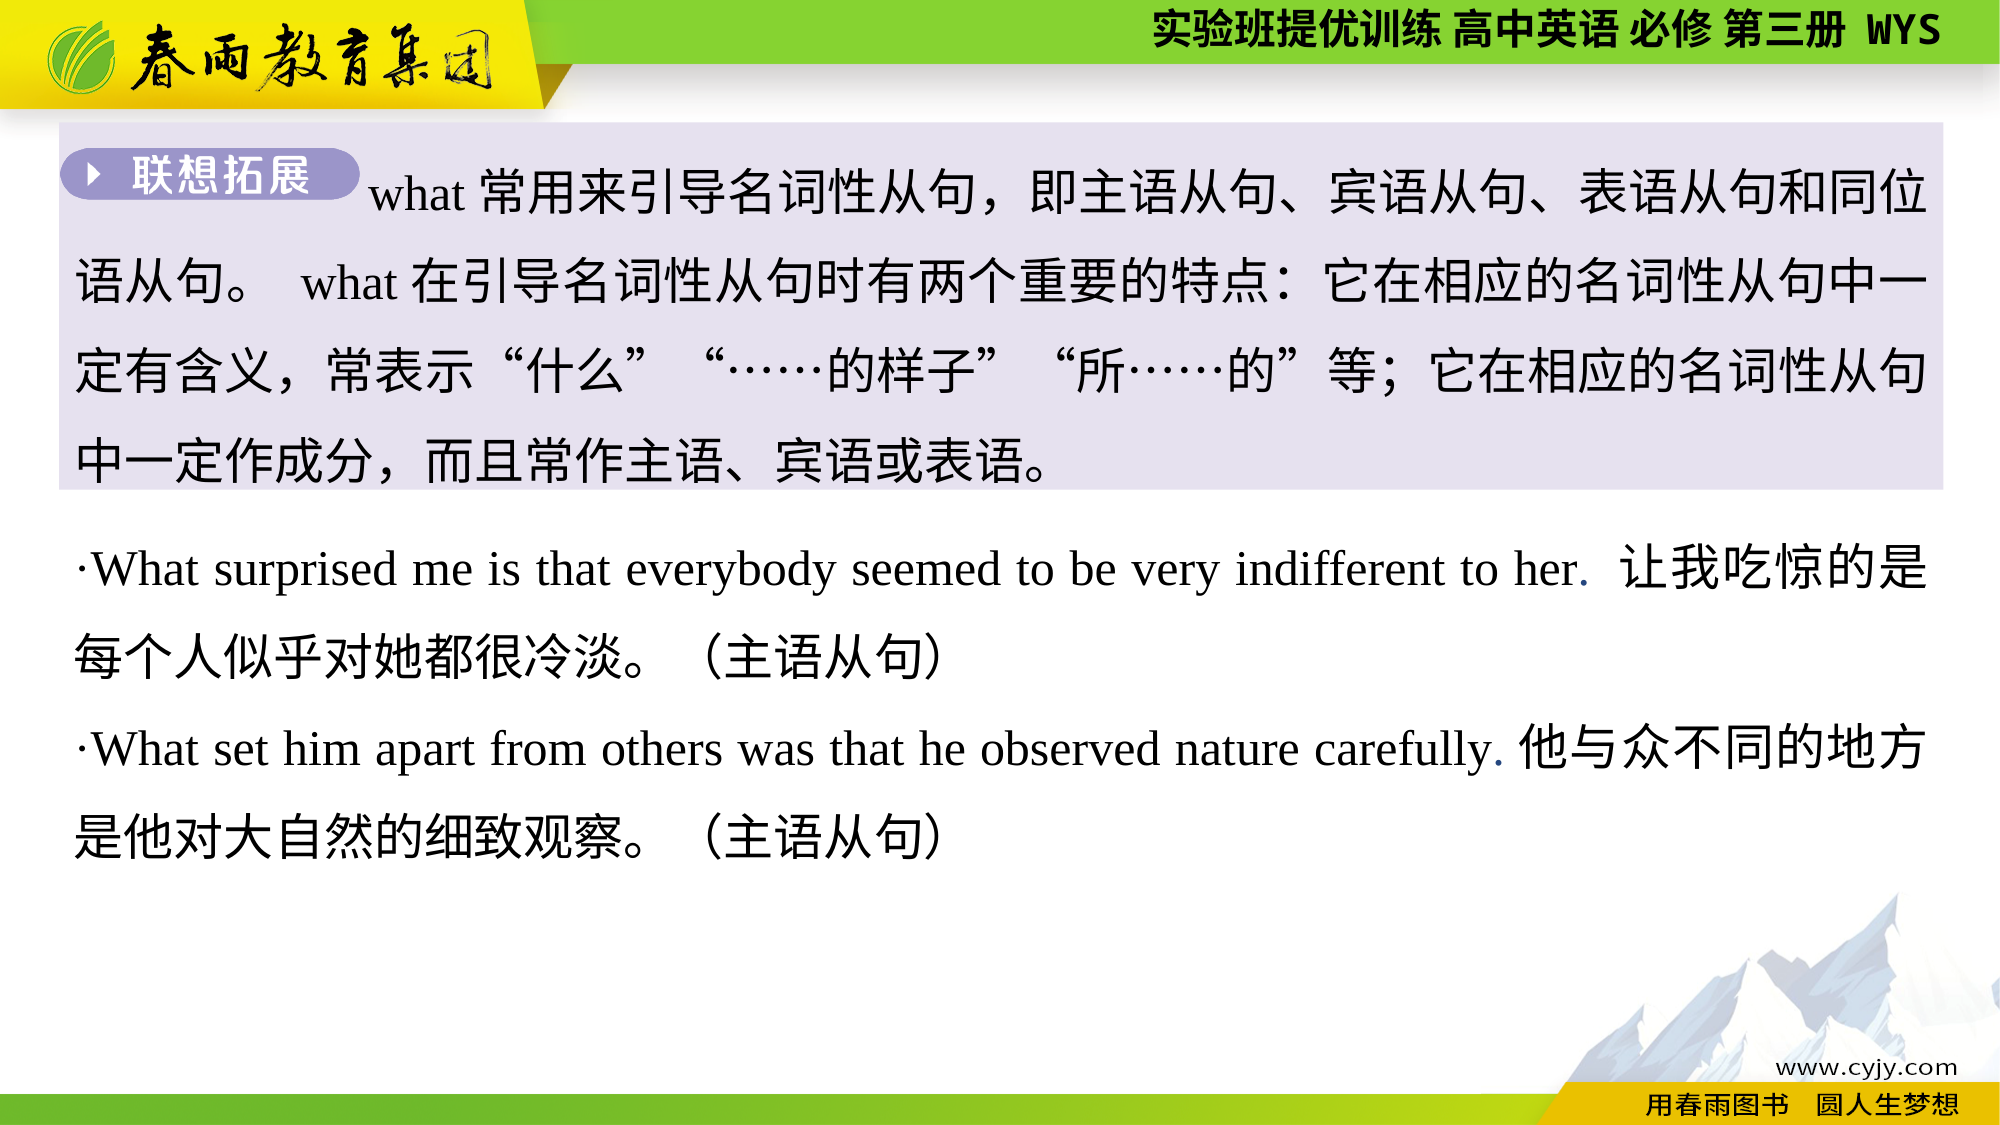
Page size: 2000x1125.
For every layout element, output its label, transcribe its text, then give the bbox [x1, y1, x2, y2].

text_box ·What surprised me is that everybody seemed to be very indifferent to her. 让我吃惊的是每个人似乎对她都很冷淡。（主语从句） ·What set him apart from others was that he observed nature carefully.他与众不同的地方是他对大自然的细致观察。（主语从句） [59, 498, 1944, 873]
picture [0, 0, 2000, 1125]
list what常用来引导名词性从句，即主语从句、宾语从句、表语从句和同位语从句。 what在引导名词性从句时有两个重要的特点：它在相应的名词性从句中一定有含义，常表示“什么”“……的样子”“所……的”等；它在相应的名词性从句中一定作成分，而且常作主语、宾语或表语。 [59, 122, 1944, 490]
